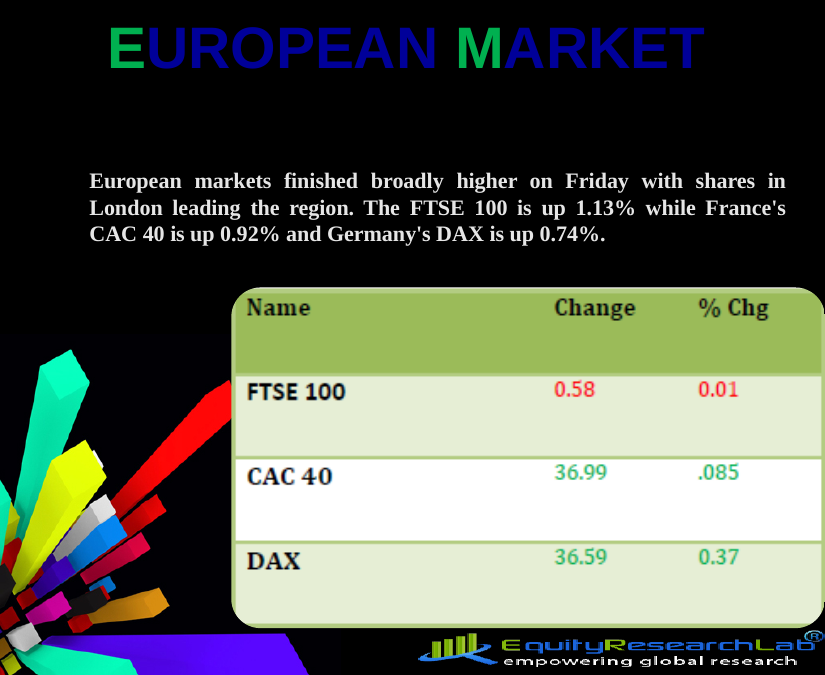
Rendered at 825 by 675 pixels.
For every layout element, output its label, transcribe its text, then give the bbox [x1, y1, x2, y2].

picture [0, 287, 825, 675]
text_box EUROPEAN MARKET [0, 0, 795, 88]
list European markets finished broadly higher on Friday with shares in London leading the region. The FTSE 100 is up 1.13% while France's CAC 40 is up 0.92% and Germany's DAX is up 0.74%. [53, 162, 795, 254]
